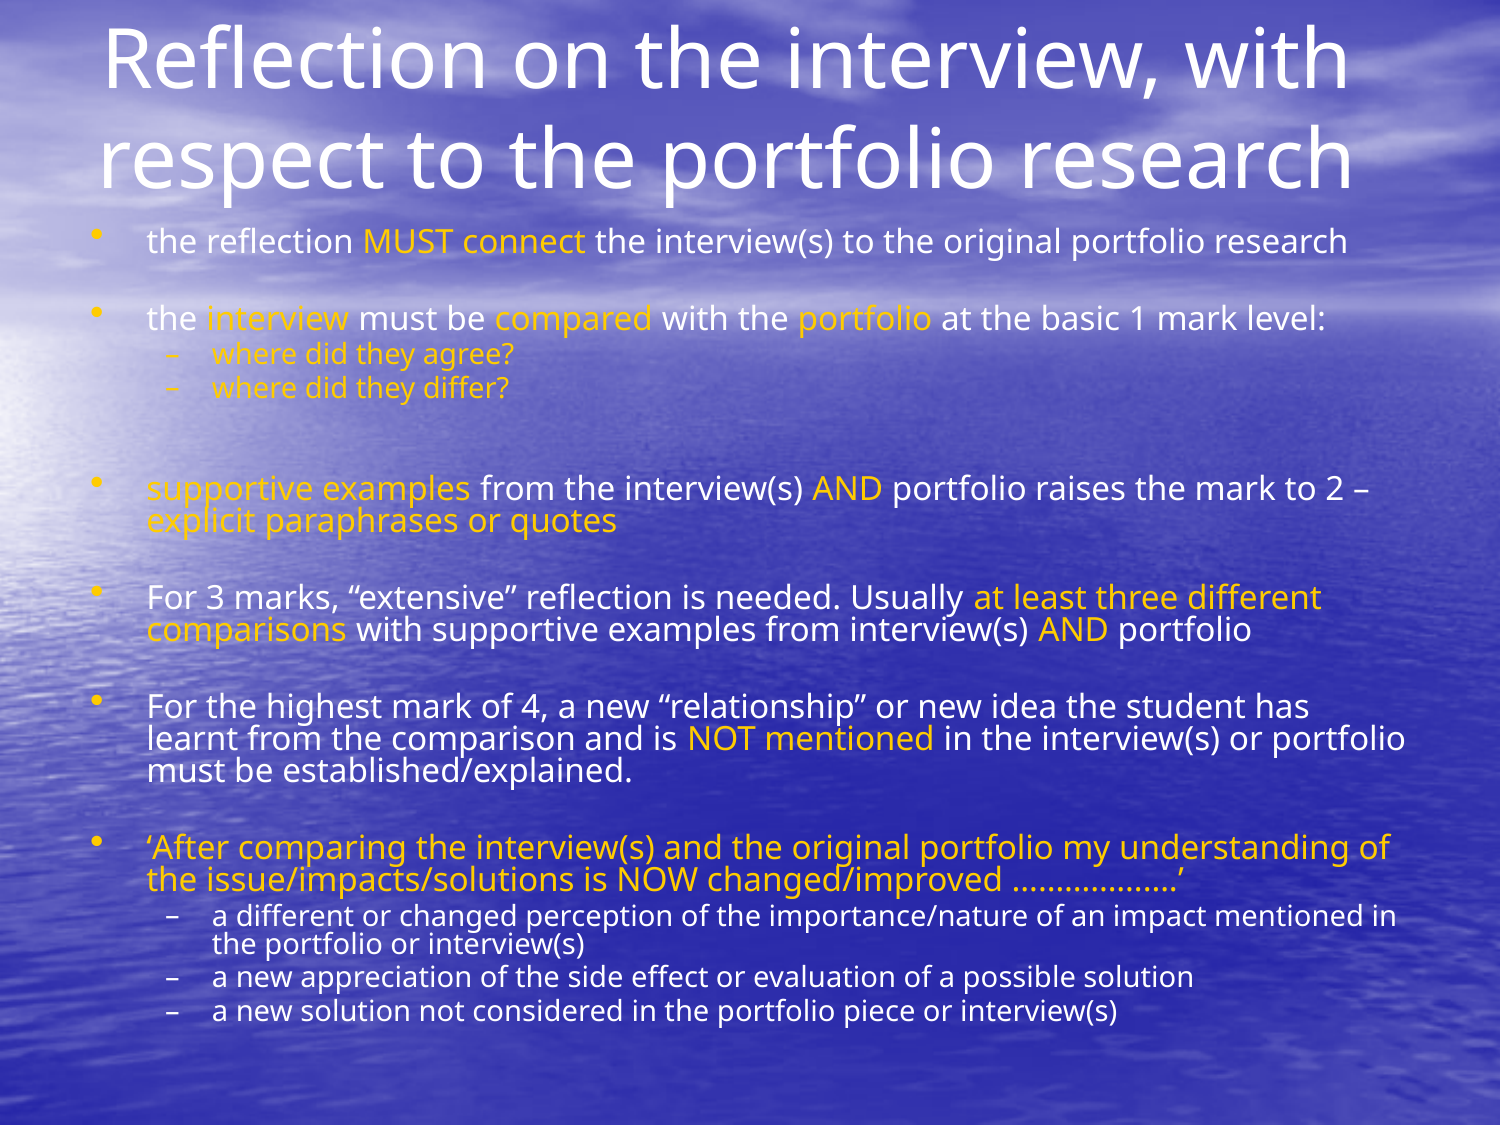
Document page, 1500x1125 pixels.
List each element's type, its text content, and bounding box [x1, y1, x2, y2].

list the reflection MUST connect the interview(s) to the original portfolio research the interview must be compared with the portfolio at the basic 1 mark level: where did they agree? where did they differ? supportive examples from the interview(s) AND portfolio raises the mark to 2 – explicit paraphrases or quotes For 3 marks, “extensive” reflection is needed. Usually at least three different comparisons with supportive examples from interview(s) AND portfolio For the highest mark of 4, a new “relationship” or new idea the student has learnt from the comparison and is NOT mentioned in the interview(s) or portfolio must be established/explained. ‘After comparing the interview(s) and the original portfolio my understanding of the issue/impacts/solutions is NOW changed/improved ……………….’ a different or changed perception of the importance/nature of an impact mentioned in the portfolio or interview(s) a new appreciation of the side effect or evaluation of a possible solution a new solution not considered in the portfolio piece or interview(s) [74, 219, 1426, 1125]
title Reflection on the interview, with respect to the portfolio research [76, 18, 1379, 192]
